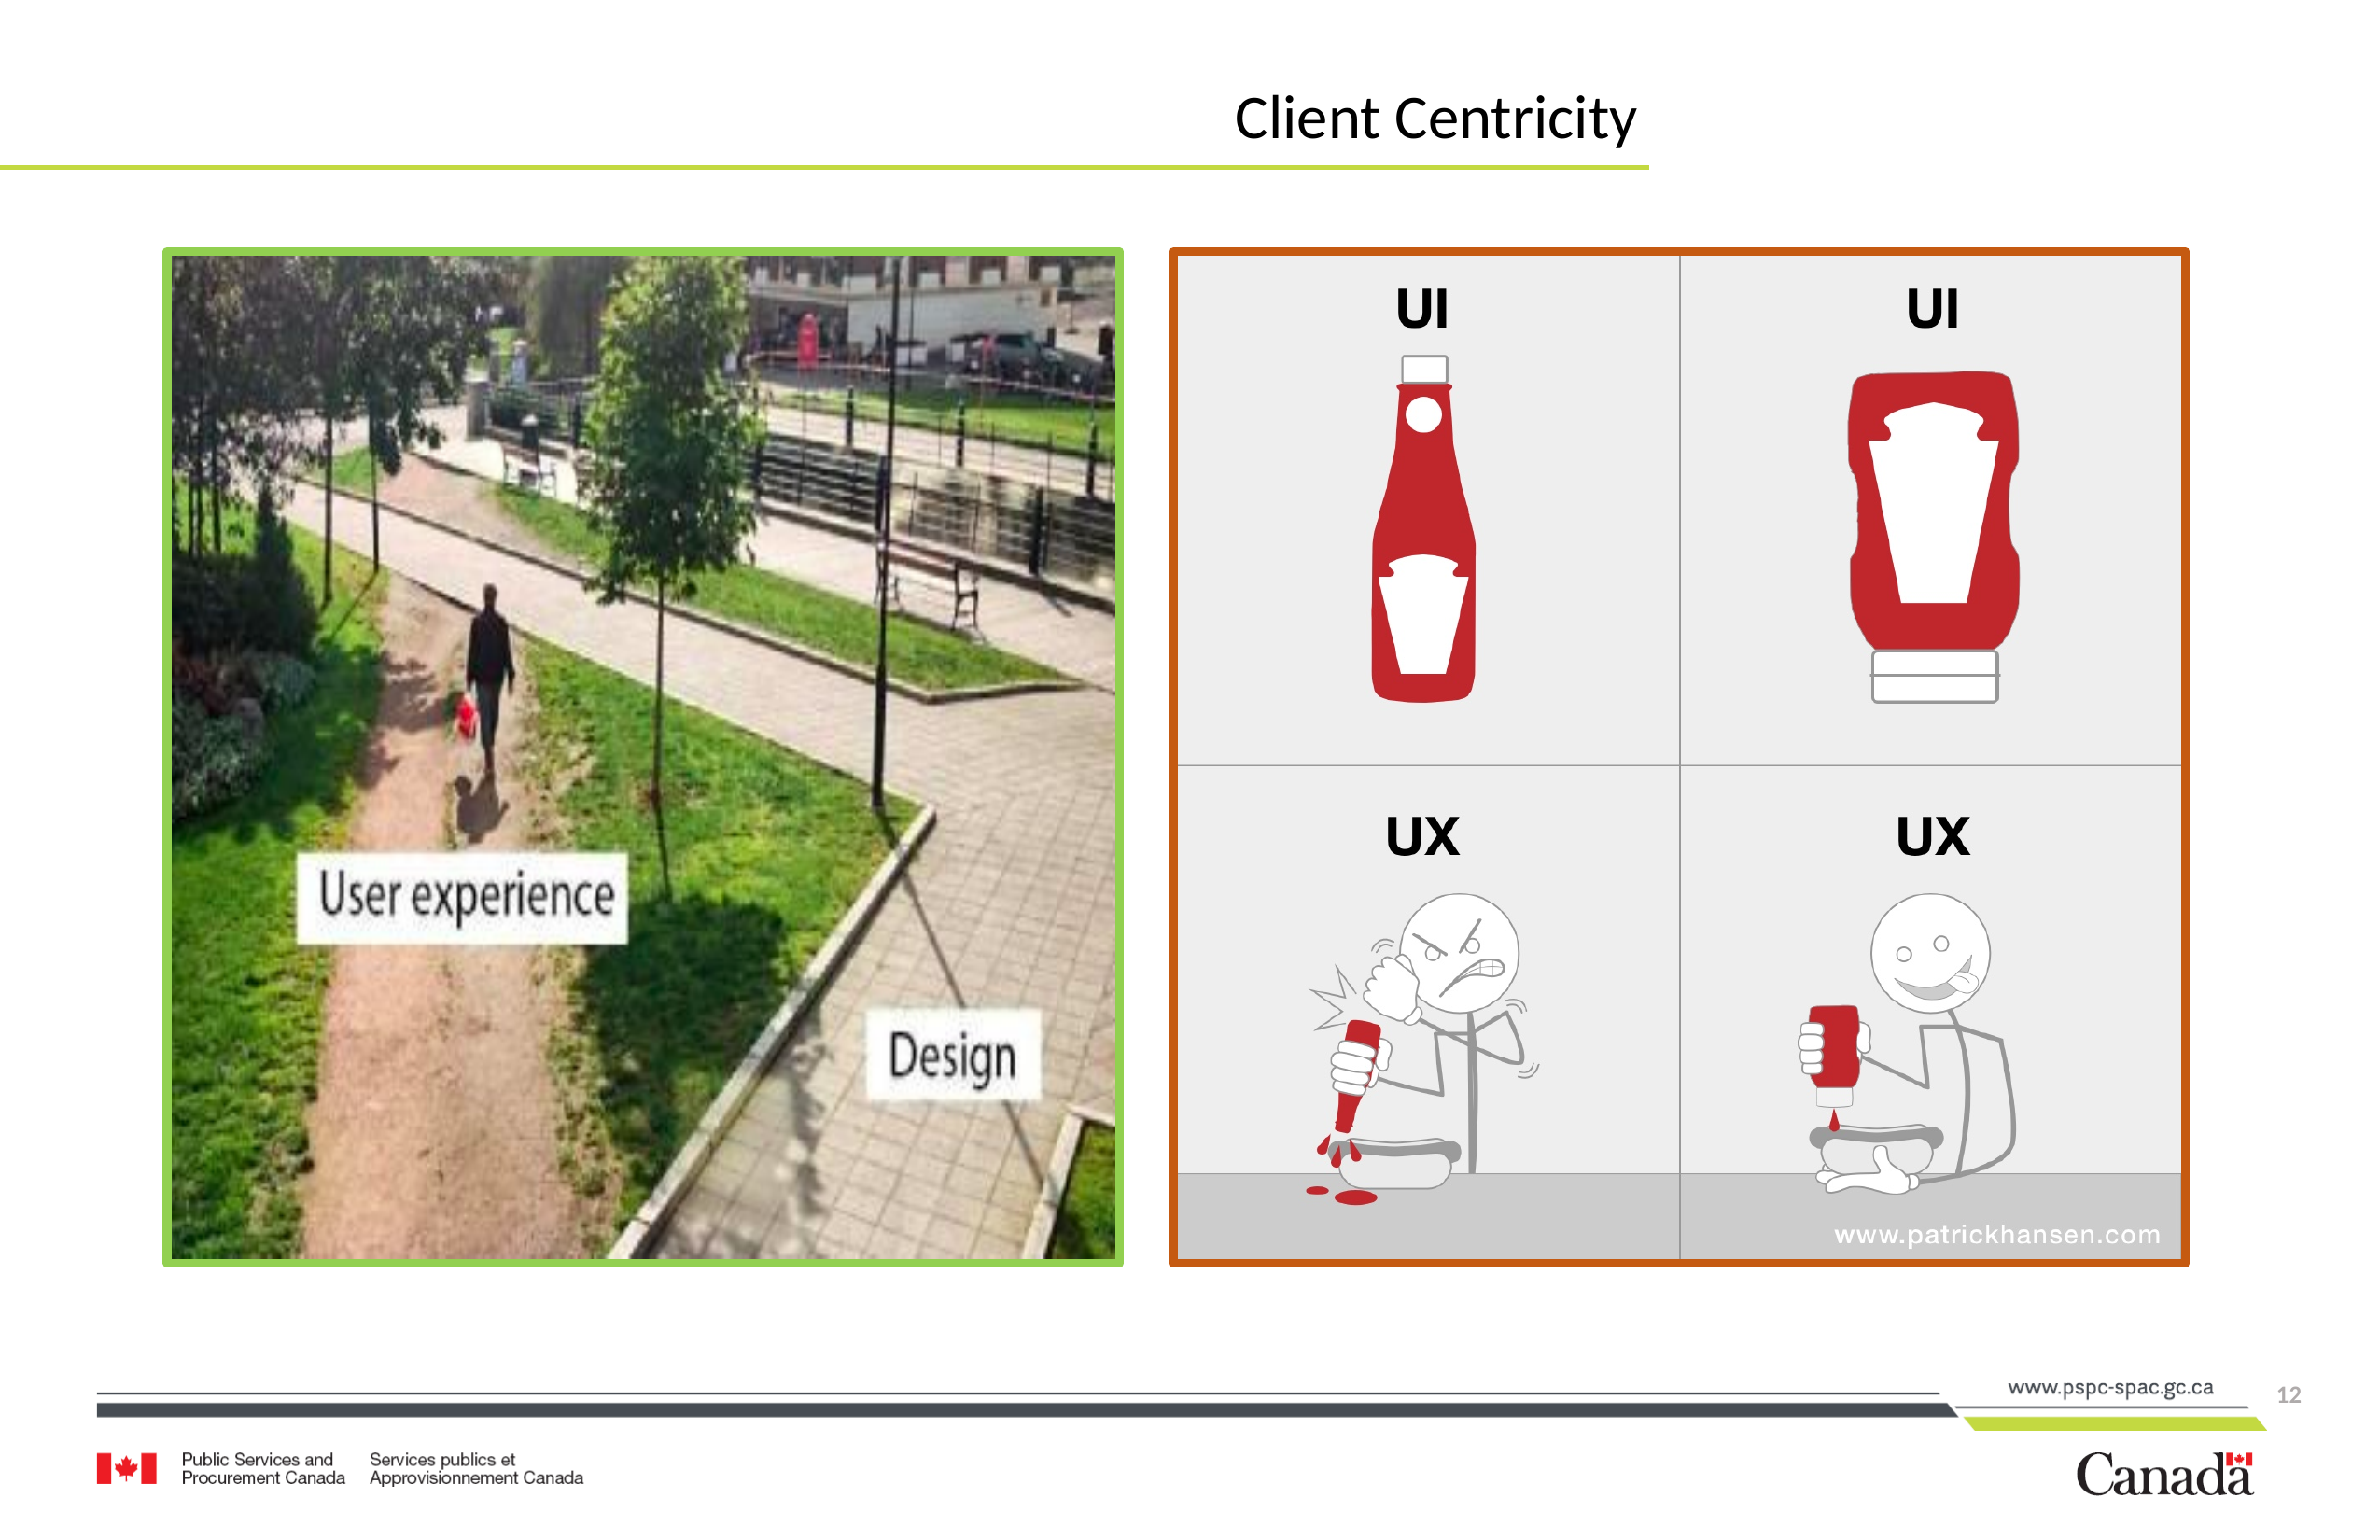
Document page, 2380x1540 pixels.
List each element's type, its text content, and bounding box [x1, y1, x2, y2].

picture [171, 255, 1115, 1259]
picture [2026, 1452, 2255, 1498]
title Client Centricity [0, 56, 1652, 182]
picture [1177, 255, 2181, 1259]
picture [96, 1441, 624, 1487]
picture [96, 1382, 2267, 1431]
